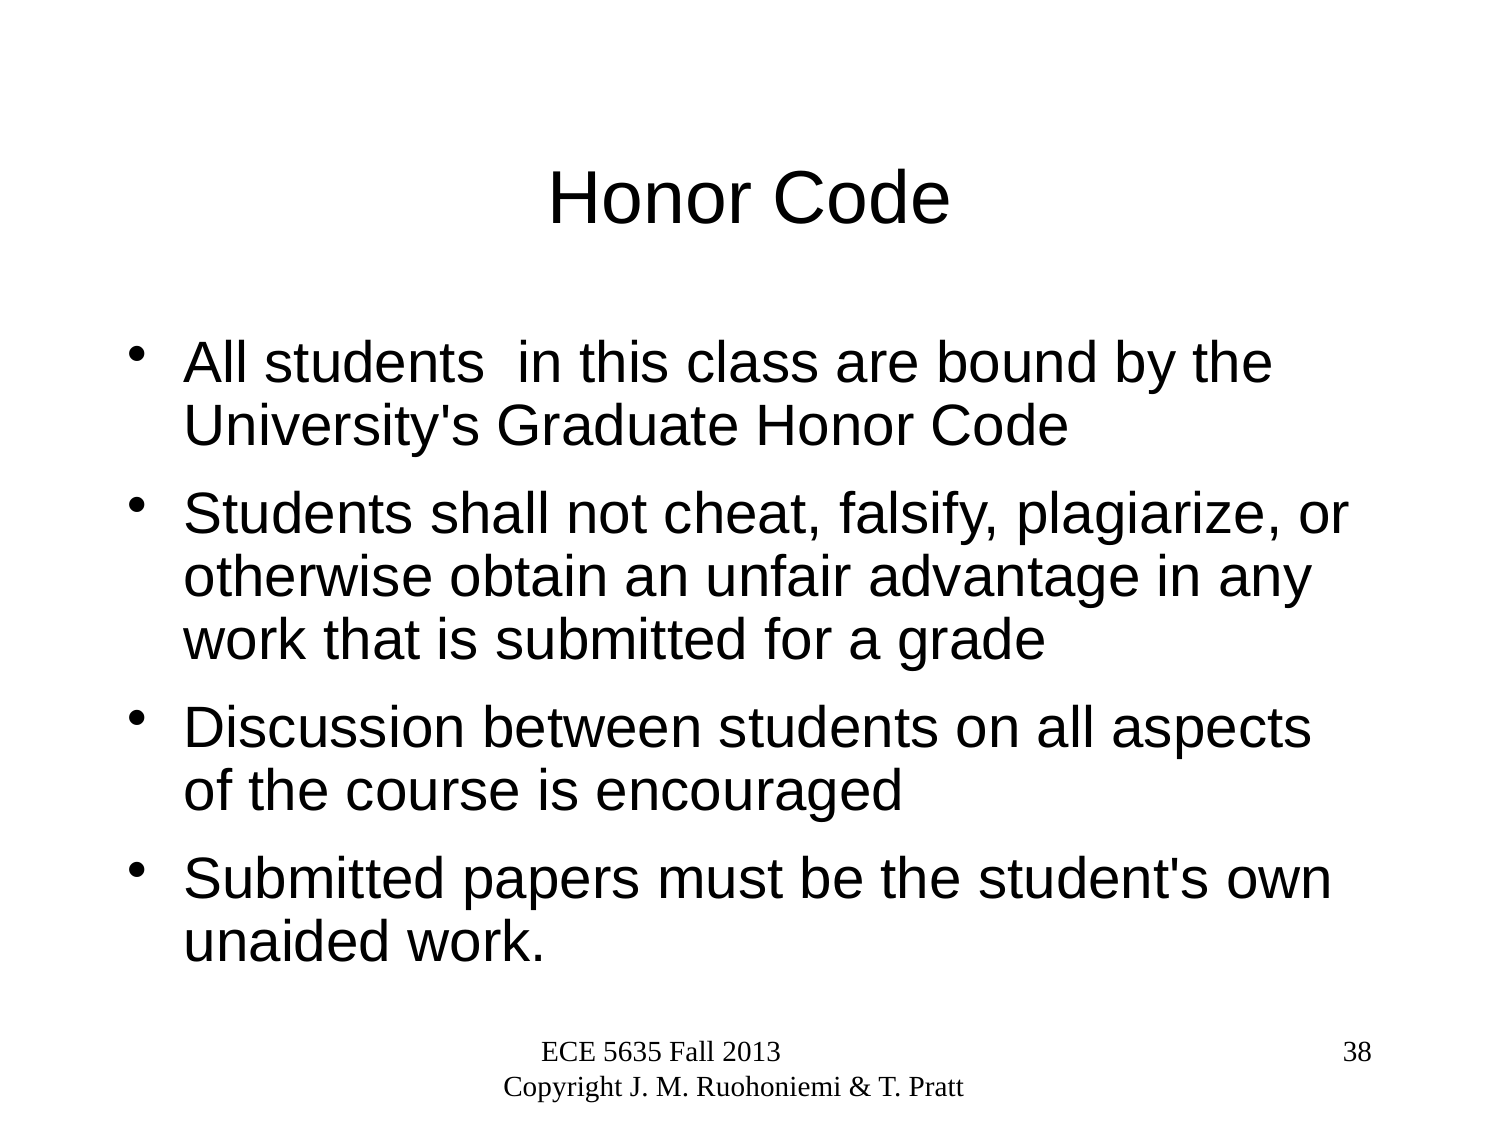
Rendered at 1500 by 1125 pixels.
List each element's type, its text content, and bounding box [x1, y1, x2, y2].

footer ECE 5635 Fall 2013 Copyright J. M. Ruohoniemi & T. Pratt [487, 1024, 988, 1101]
list All students in this class are bound by the University's Graduate Honor Code Students shall not cheat, falsify, plagiarize, or otherwise obtain an unfair advantage in any work that is submitted for a grade Discussion between students on all aspects of the course is encouraged Submitted papers must be the student's own unaided work. [112, 324, 1388, 1001]
slide_number 38 [1074, 1024, 1388, 1101]
title Honor Code [112, 99, 1388, 288]
